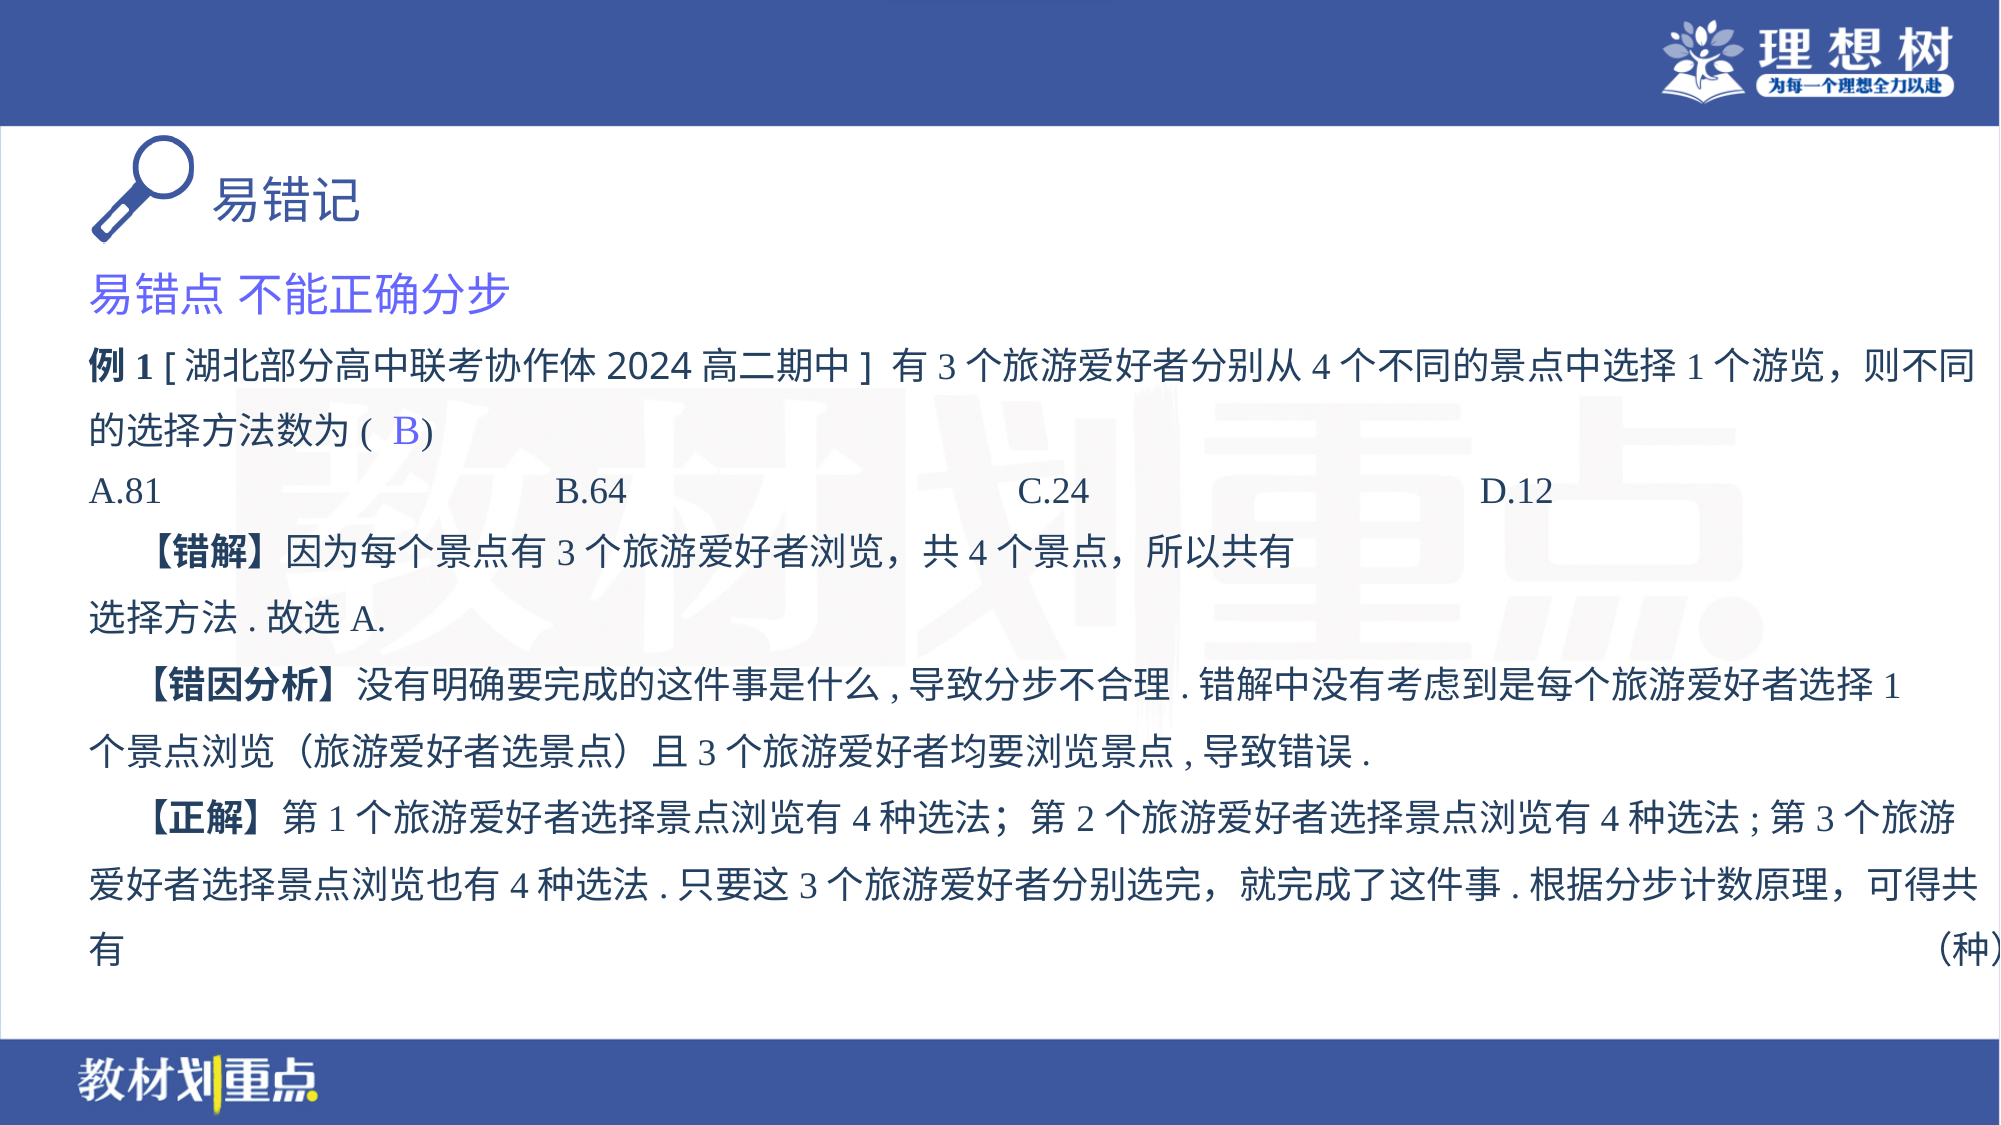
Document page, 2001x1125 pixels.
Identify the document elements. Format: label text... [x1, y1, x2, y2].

text_box 易错点 不能正确分步 [88, 240, 1911, 313]
text_box B [377, 401, 436, 446]
picture [0, 0, 2000, 1125]
text_box 例1 [湖北部分高中联考协作体2024高二期中] 有3个旅游爱好者分别从4个不同的景点中选择1个游览，则不同 的选择方法数为( ) [88, 320, 1911, 445]
text_box 易错记 [211, 155, 507, 240]
text_box A.81 B.64 C.24 D.12 [88, 446, 1911, 504]
